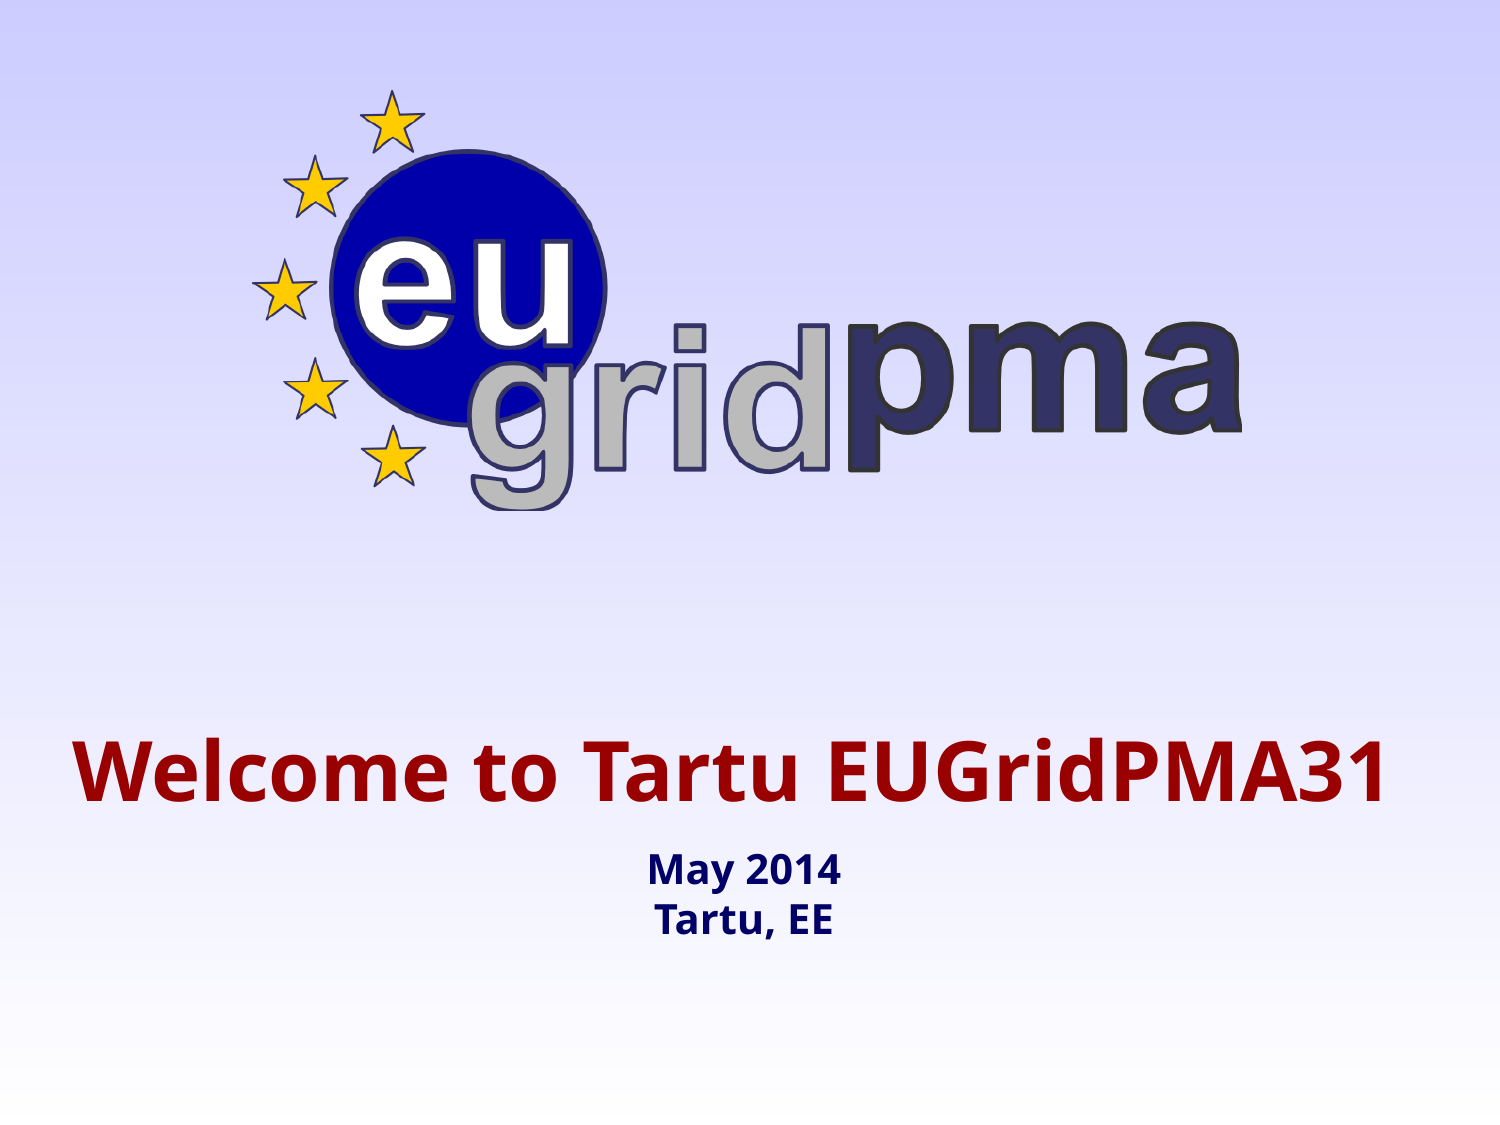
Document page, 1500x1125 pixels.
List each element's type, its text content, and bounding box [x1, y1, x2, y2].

title Welcome to Tartu EUGridPMA31 May 2014 Tartu, EE [36, 573, 1452, 1087]
picture [252, 90, 1242, 511]
